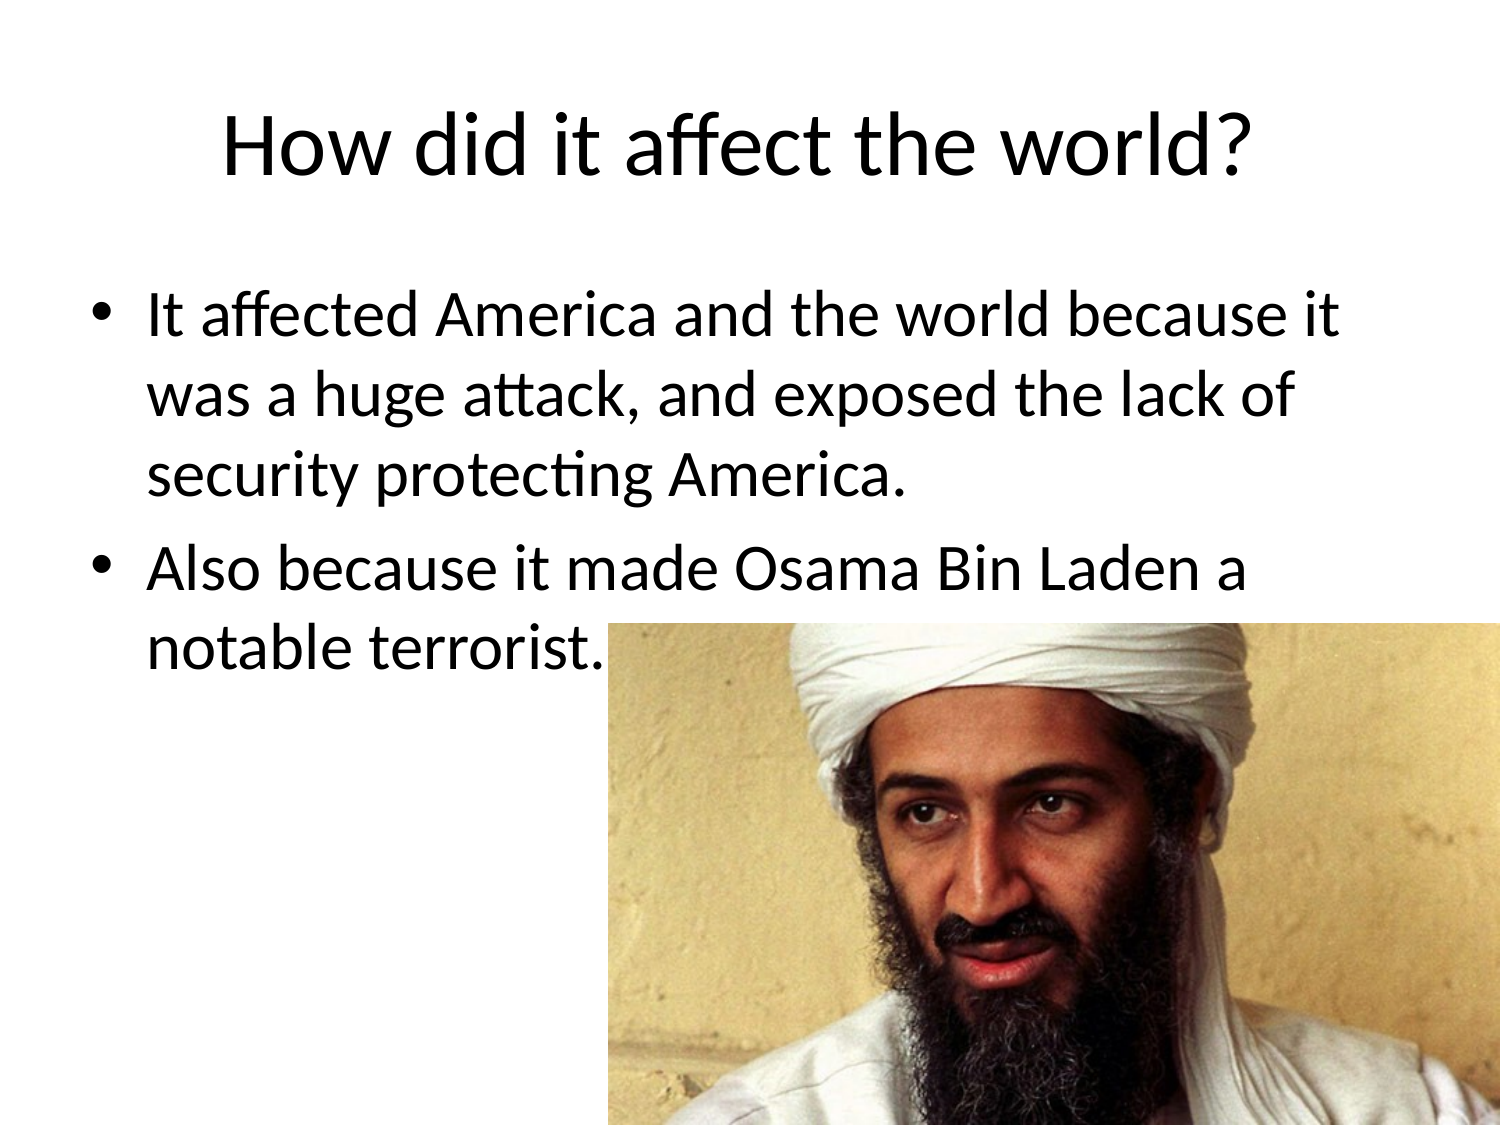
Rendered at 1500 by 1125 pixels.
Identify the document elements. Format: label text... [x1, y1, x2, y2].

picture [607, 623, 1500, 1125]
list It affected America and the world because it was a huge attack, and exposed the lack of security protecting America. Also because it made Osama Bin Laden a notable terrorist. [75, 262, 1425, 1005]
title How did it affect the world? [75, 45, 1425, 233]
